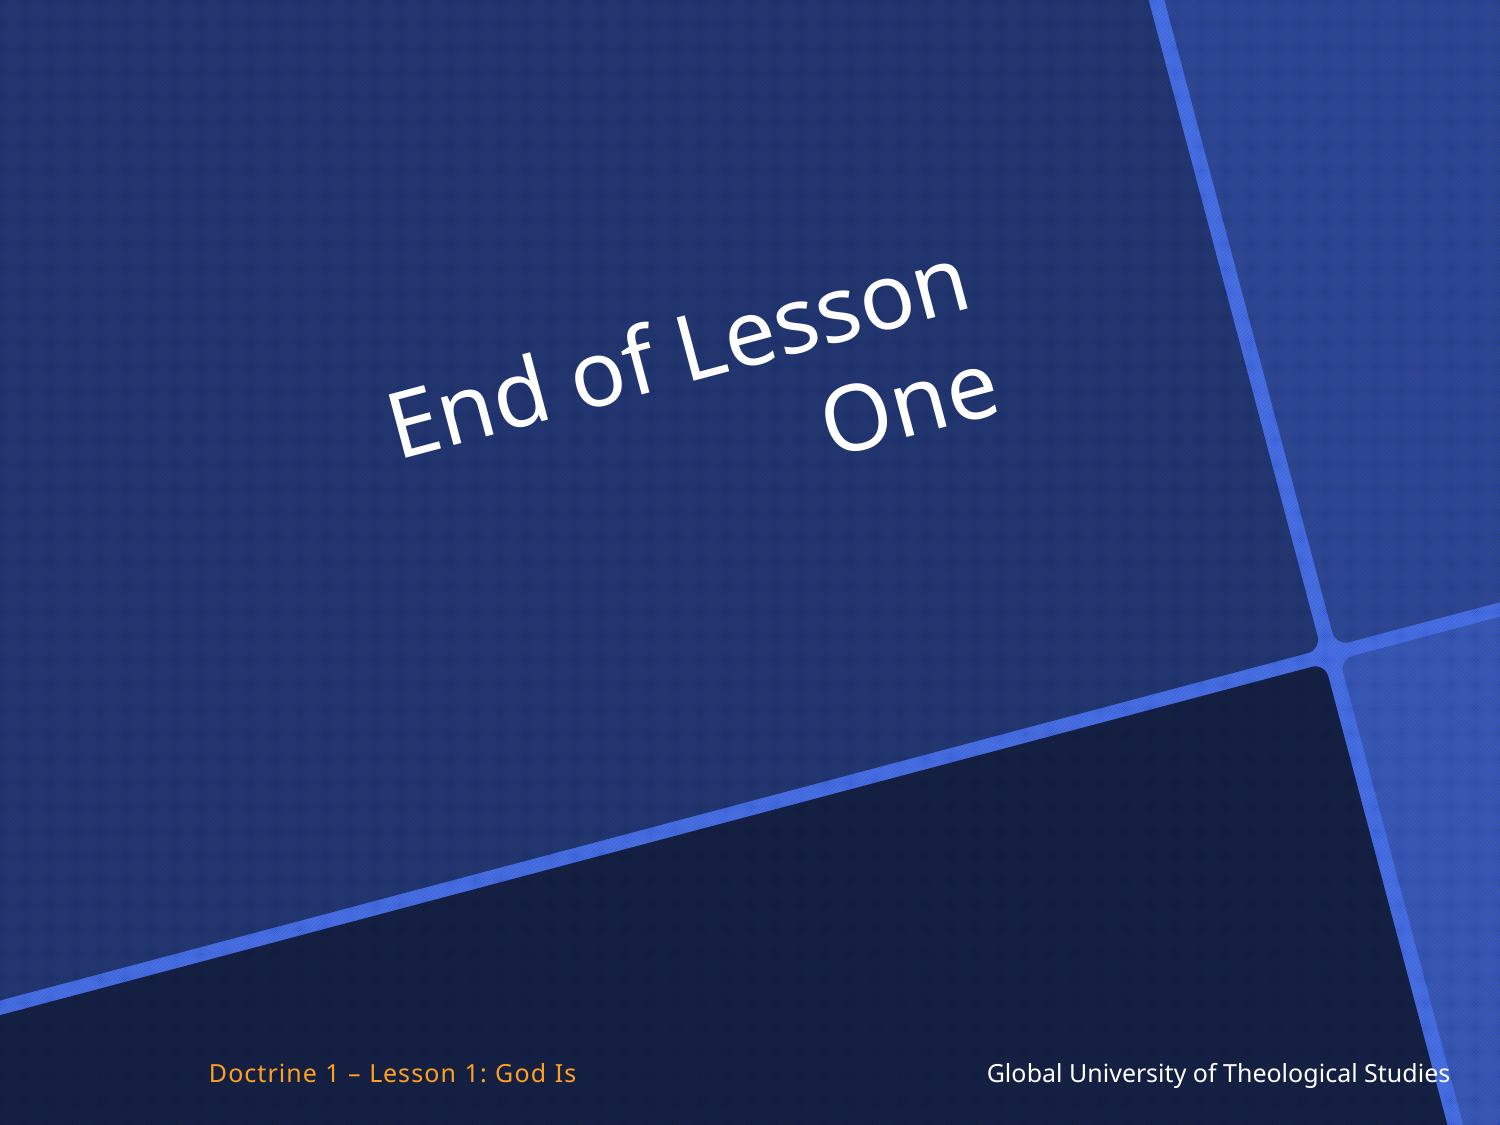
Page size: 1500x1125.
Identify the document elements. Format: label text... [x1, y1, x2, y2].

title End of Lesson One [171, 205, 1020, 624]
footer Doctrine 1 – Lesson 1: God Is Global University of Theological Studies [35, 1038, 1467, 1108]
